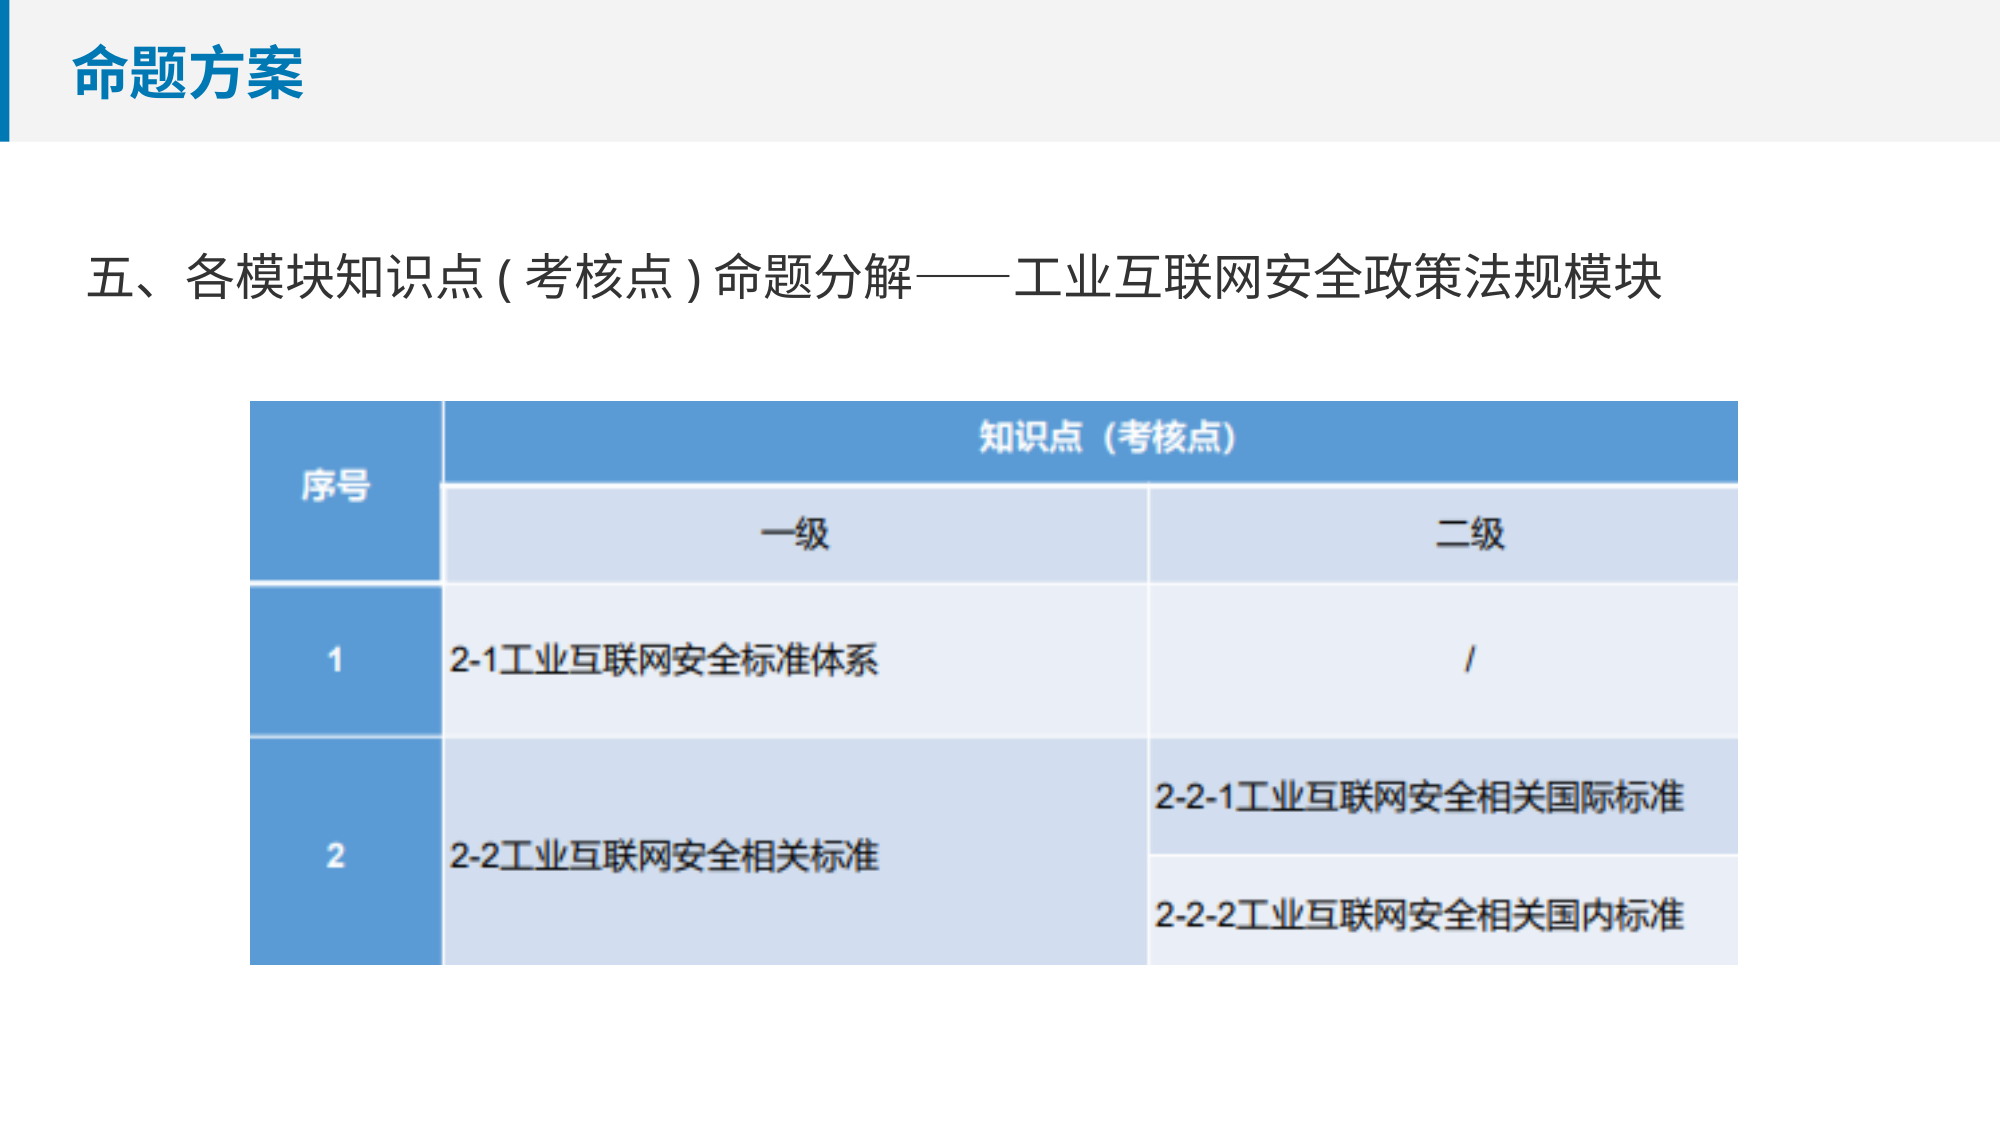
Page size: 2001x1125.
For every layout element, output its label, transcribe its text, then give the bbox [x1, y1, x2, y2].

title 命题方案 [56, 26, 1589, 116]
text_box 五、各模块知识点(考核点)命题分解——工业互联网安全政策法规模块 [85, 233, 1959, 1077]
picture [250, 401, 1738, 965]
